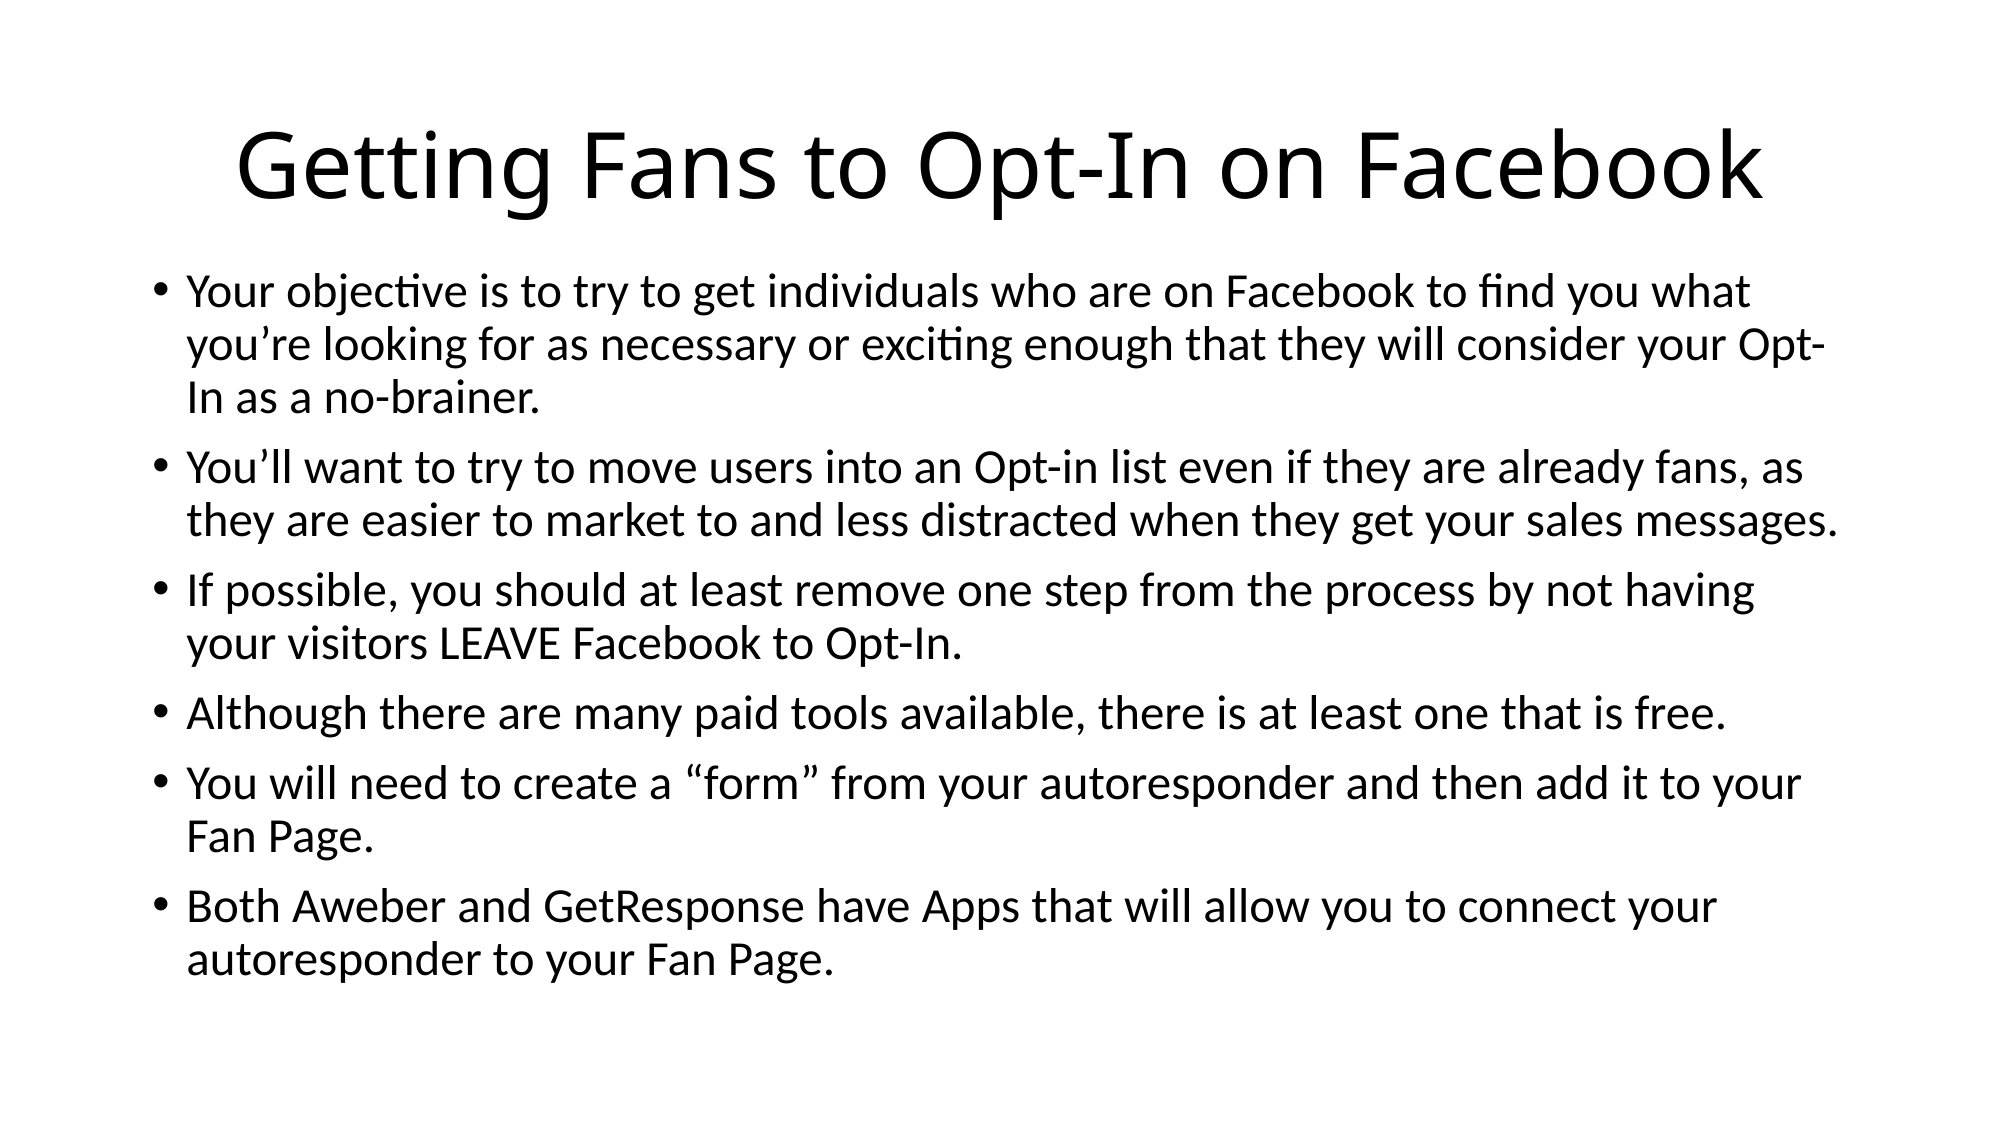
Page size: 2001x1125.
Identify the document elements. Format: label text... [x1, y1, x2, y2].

title Getting Fans to Opt-In on Facebook [137, 59, 1863, 258]
list Your objective is to try to get individuals who are on Facebook to find you what you’re looking for as necessary or exciting enough that they will consider your Opt-In as a no-brainer. You’ll want to try to move users into an Opt-in list even if they are already fans, as they are easier to market to and less distracted when they get your sales messages. If possible, you should at least remove one step from the process by not having your visitors LEAVE Facebook to Opt-In. Although there are many paid tools available, there is at least one that is free. You will need to create a “form” from your autoresponder and then add it to your Fan Page. Both Aweber and GetResponse have Apps that will allow you to connect your autoresponder to your Fan Page. [137, 258, 1863, 1032]
